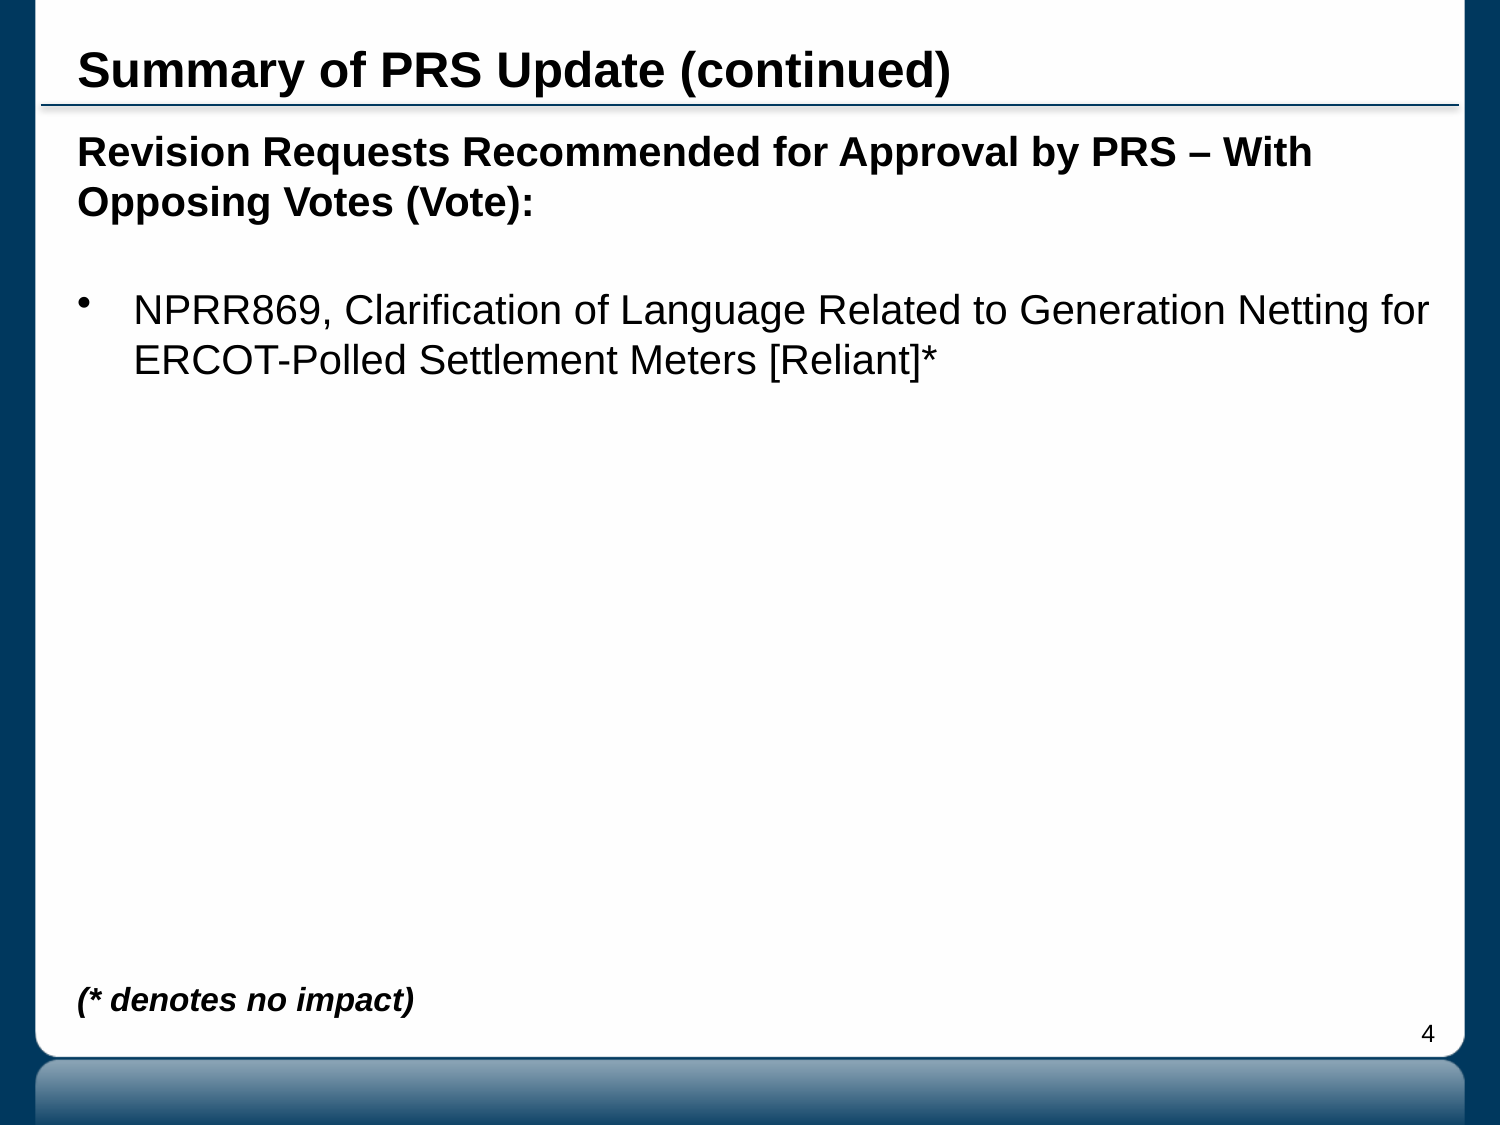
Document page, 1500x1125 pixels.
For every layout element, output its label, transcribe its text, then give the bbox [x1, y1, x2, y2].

picture [35, 0, 1465, 1125]
text_box Revision Requests Recommended for Approval by PRS – With Opposing Votes (Vote): NPRR869, Clarification of Language Related to Generation Netting for ERCOT-Polled Settlement Meters [Reliant]* (* denotes no impact) [62, 117, 1450, 1027]
title Summary of PRS Update (continued) [62, 29, 1450, 106]
